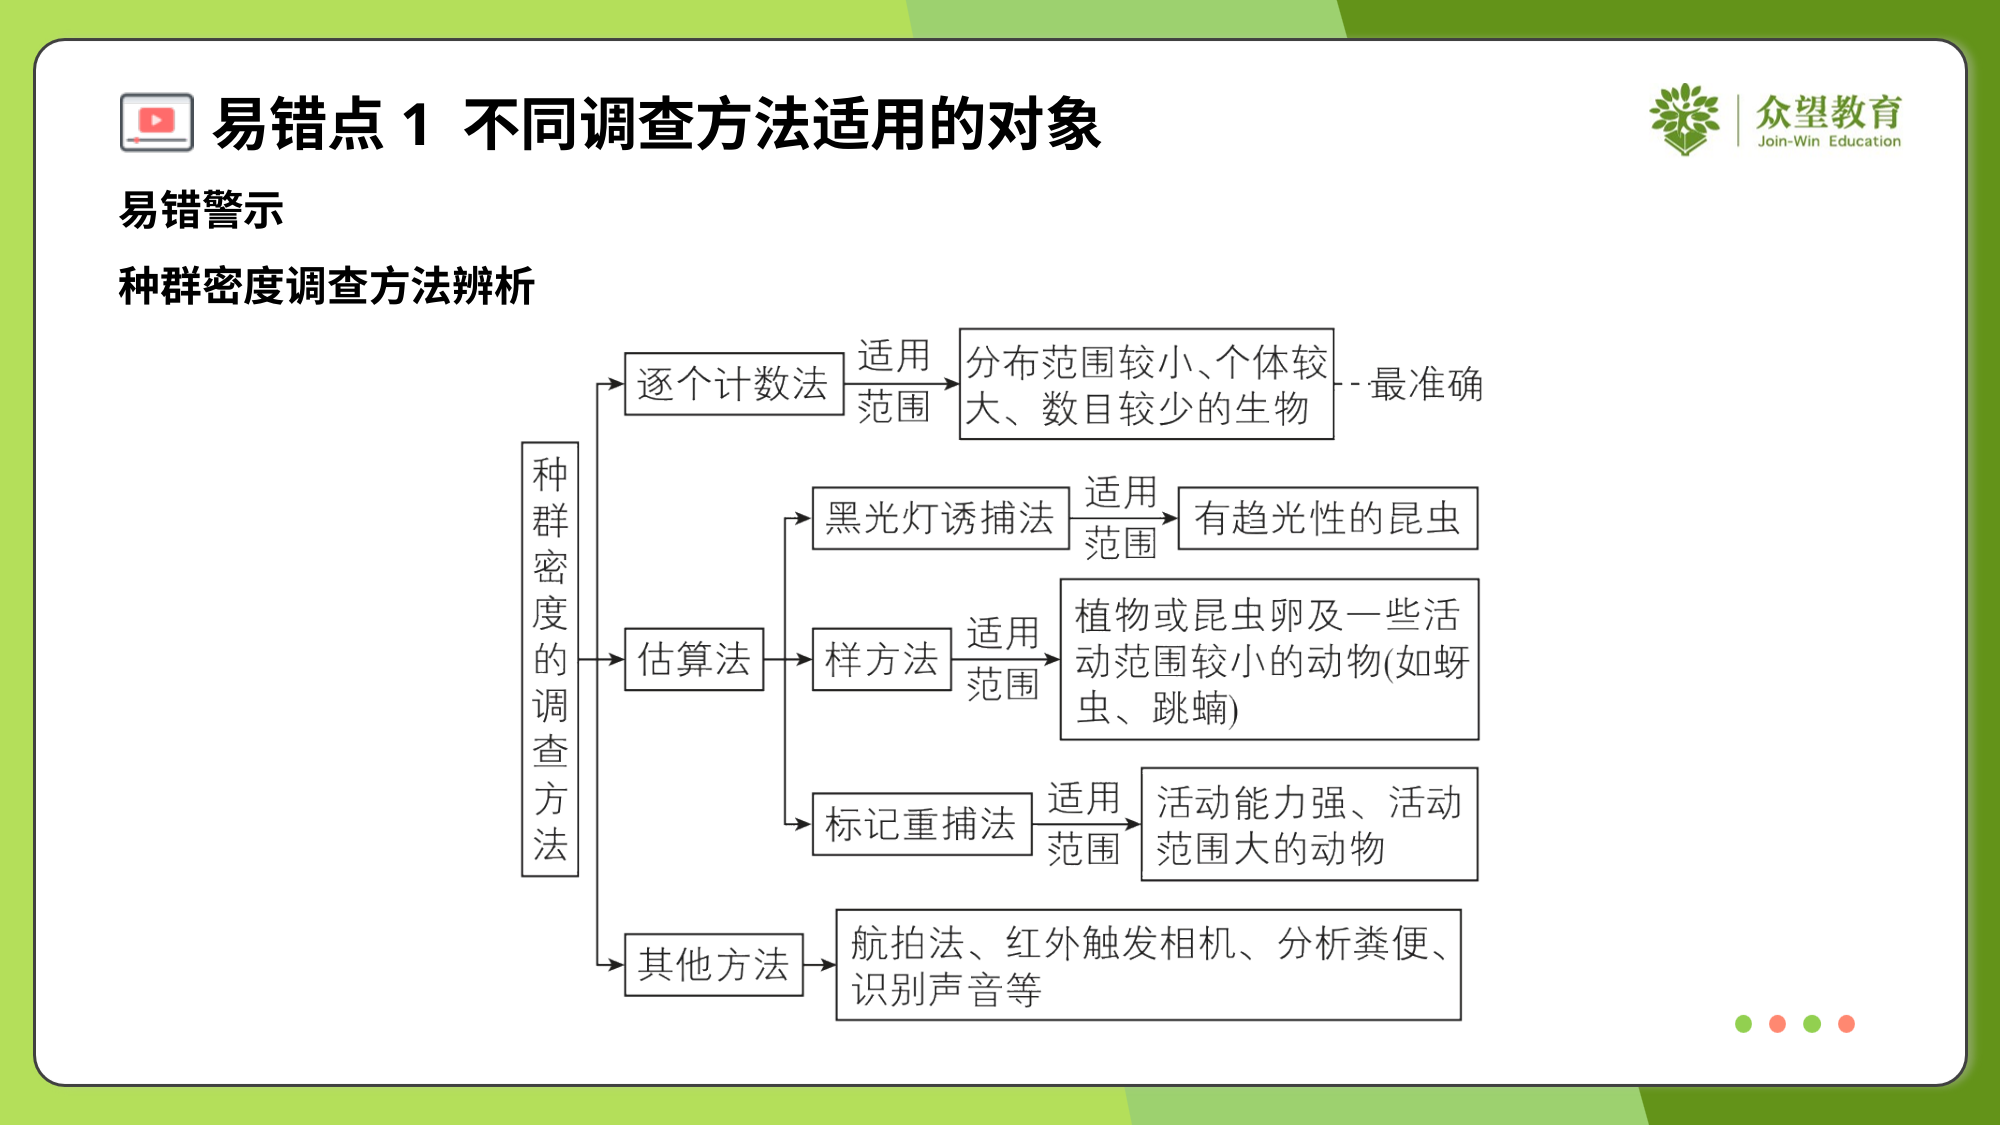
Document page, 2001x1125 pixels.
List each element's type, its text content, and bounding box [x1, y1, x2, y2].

text_box 易错警示 [118, 158, 1883, 226]
text_box 种群密度调查方法辨析 [118, 234, 1883, 302]
picture [0, 0, 2000, 1125]
